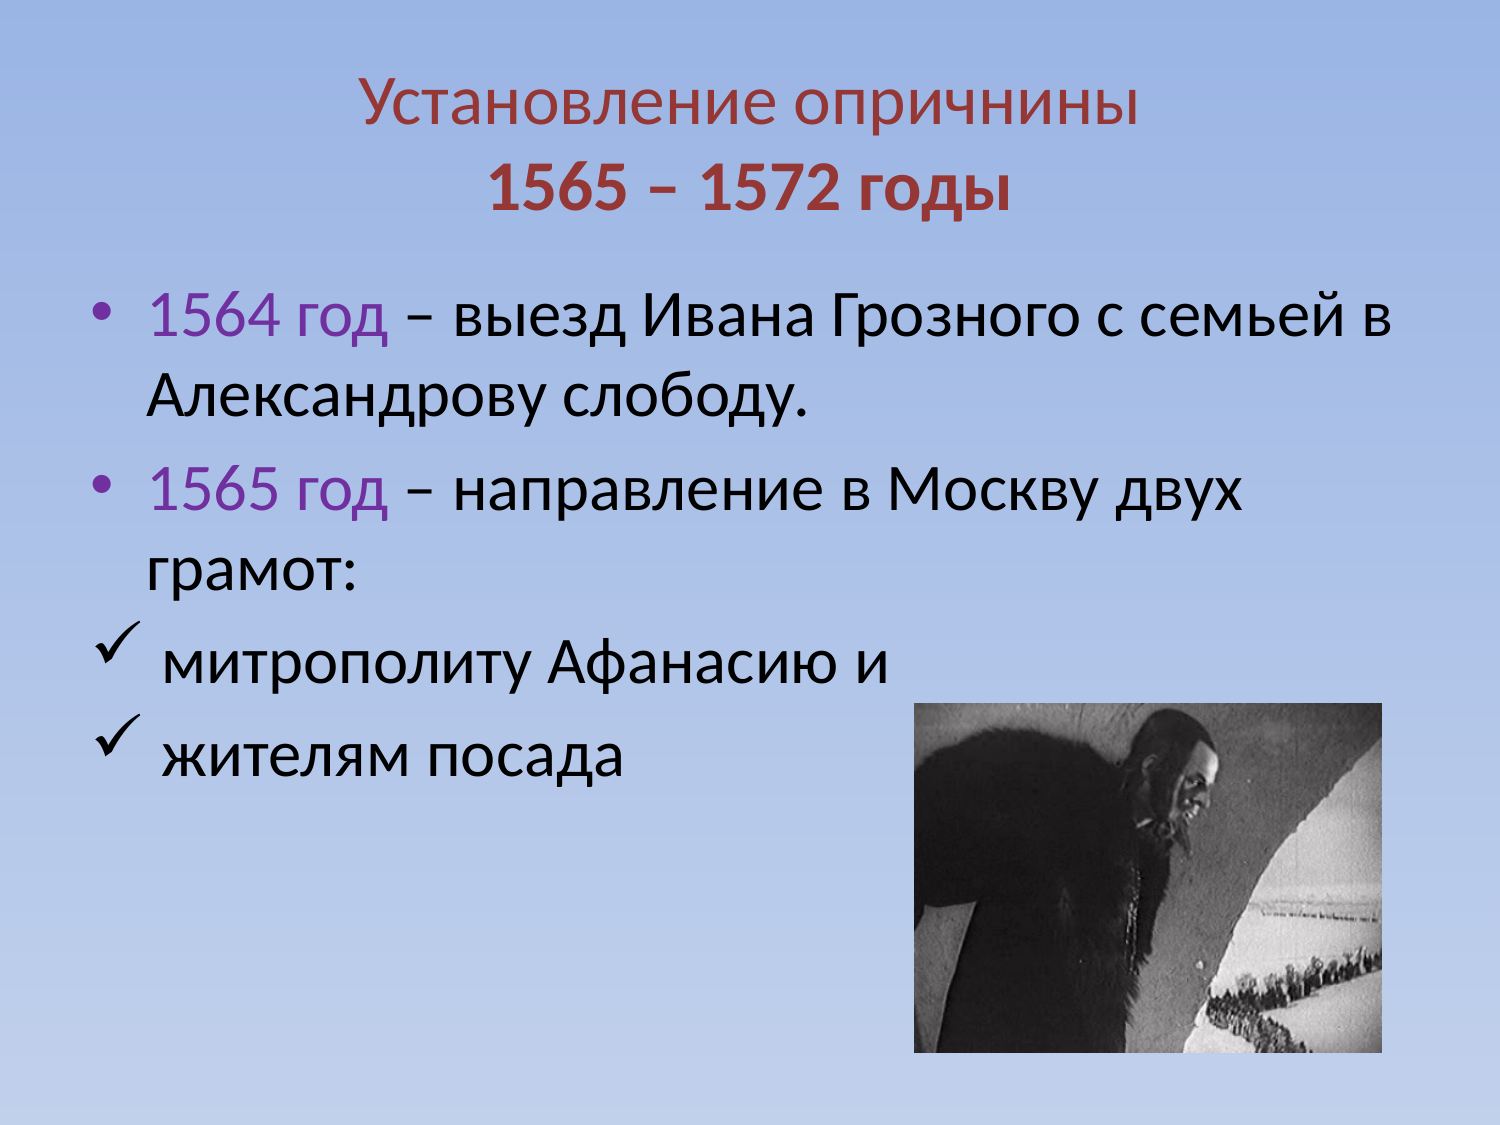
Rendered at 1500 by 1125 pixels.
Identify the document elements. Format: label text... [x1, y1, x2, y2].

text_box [913, 702, 1383, 1054]
list 1564 год – выезд Ивана Грозного с семьей в Александрову слободу. 1565 год – направление в Москву двух грамот: митрополиту Афанасию и жителям посада [75, 262, 1425, 1005]
title Установление опричнины 1565 – 1572 годы [75, 45, 1425, 233]
